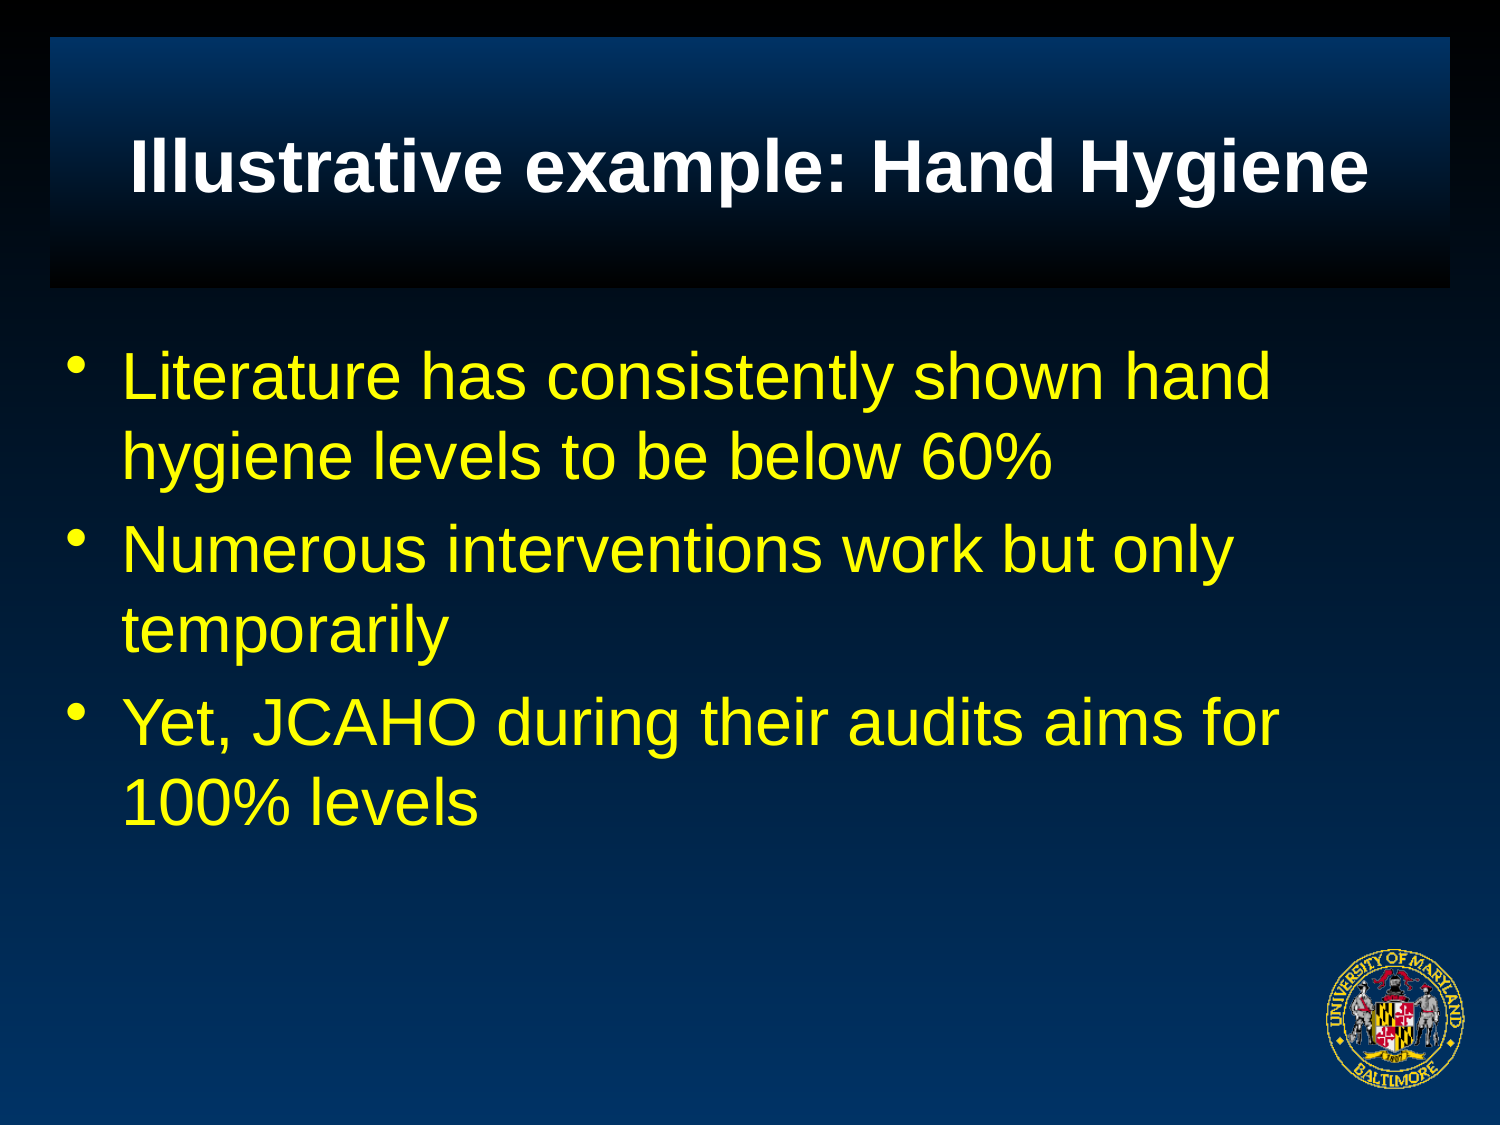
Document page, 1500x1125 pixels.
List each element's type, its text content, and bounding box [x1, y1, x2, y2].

list Literature has consistently shown hand hygiene levels to be below 60% Numerous interventions work but only temporarily Yet, JCAHO during their audits aims for 100% levels [49, 324, 1451, 1088]
picture [1325, 949, 1468, 1108]
title Illustrative example: Hand Hygiene [49, 37, 1451, 288]
